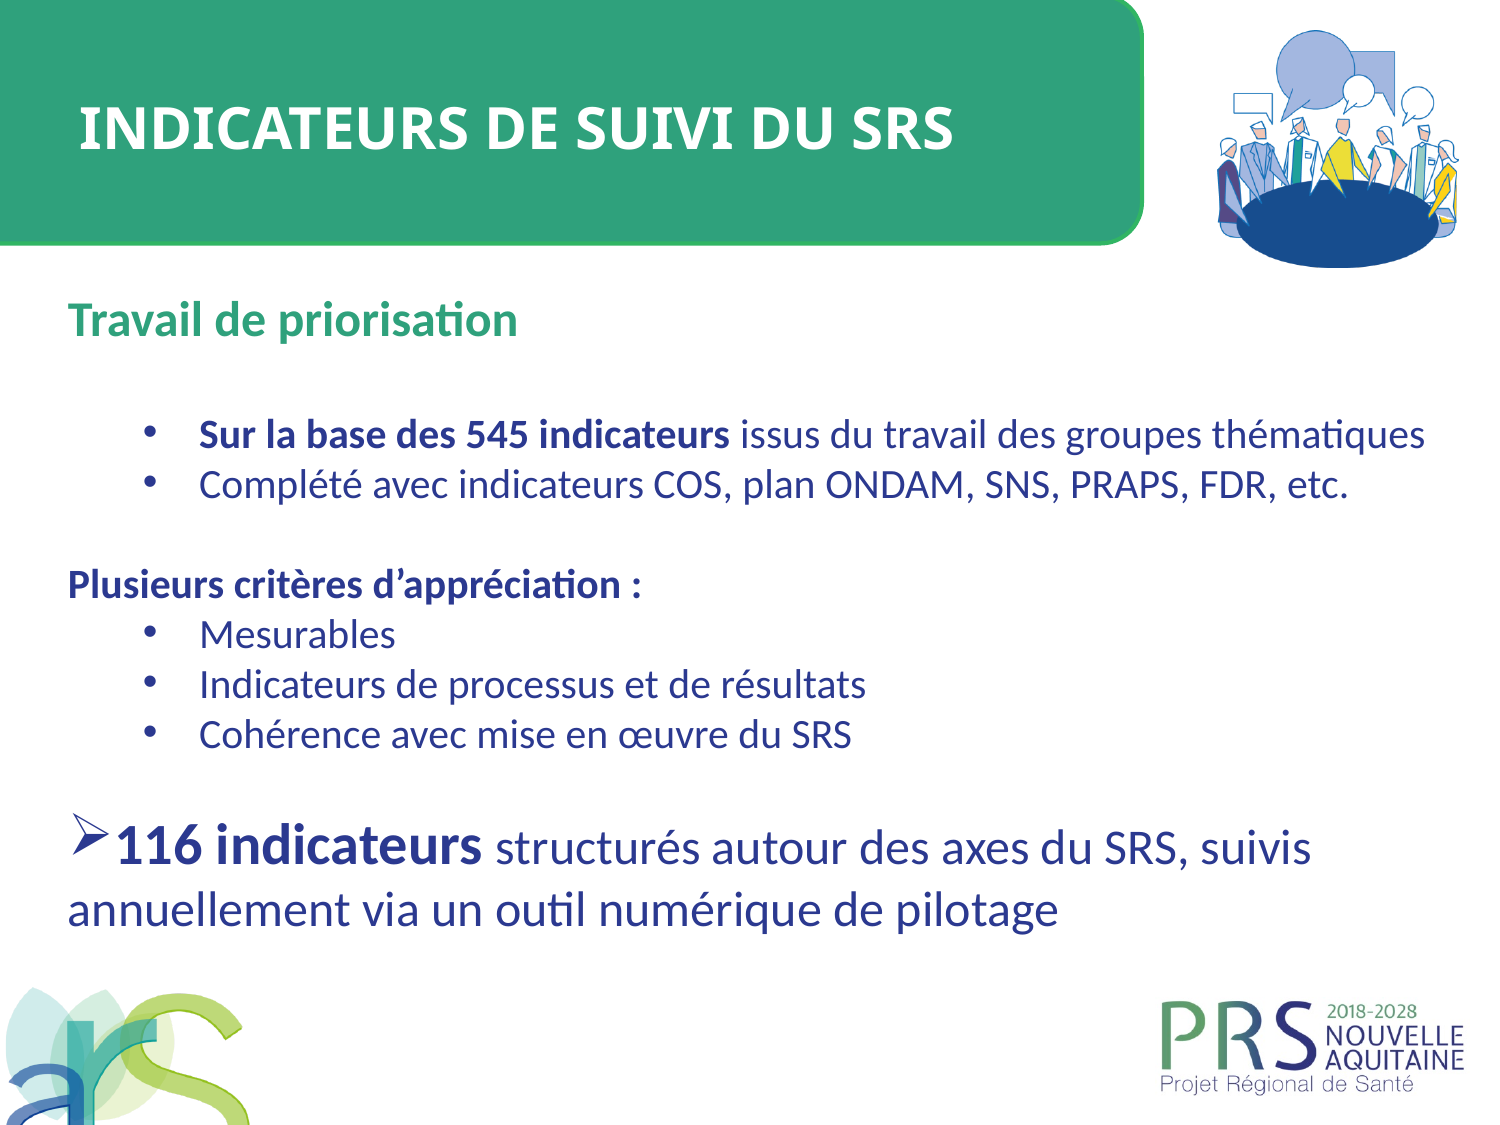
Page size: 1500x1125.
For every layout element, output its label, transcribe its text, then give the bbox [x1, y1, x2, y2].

text_box Indicateurs de suivi du SRS [64, 32, 1415, 220]
picture [1155, 1079, 1470, 1096]
text_box [0, 0, 1144, 246]
text_box Travail de priorisation Sur la base des 545 indicateurs issus du travail des groupes thématiques Complété avec indicateurs COS, plan ONDAM, SNS, PRAPS, FDR, etc. Plusieurs critères d’appréciation : Mesurables Indicateurs de processus et de résultats Cohérence avec mise en œuvre du SRS 116 indicateurs structurés autour des axes du SRS, suivis annuellement via un outil numérique de pilotage [53, 278, 1500, 1079]
text_box [64, 255, 1468, 278]
picture [5, 987, 250, 1125]
picture [1217, 30, 1459, 255]
